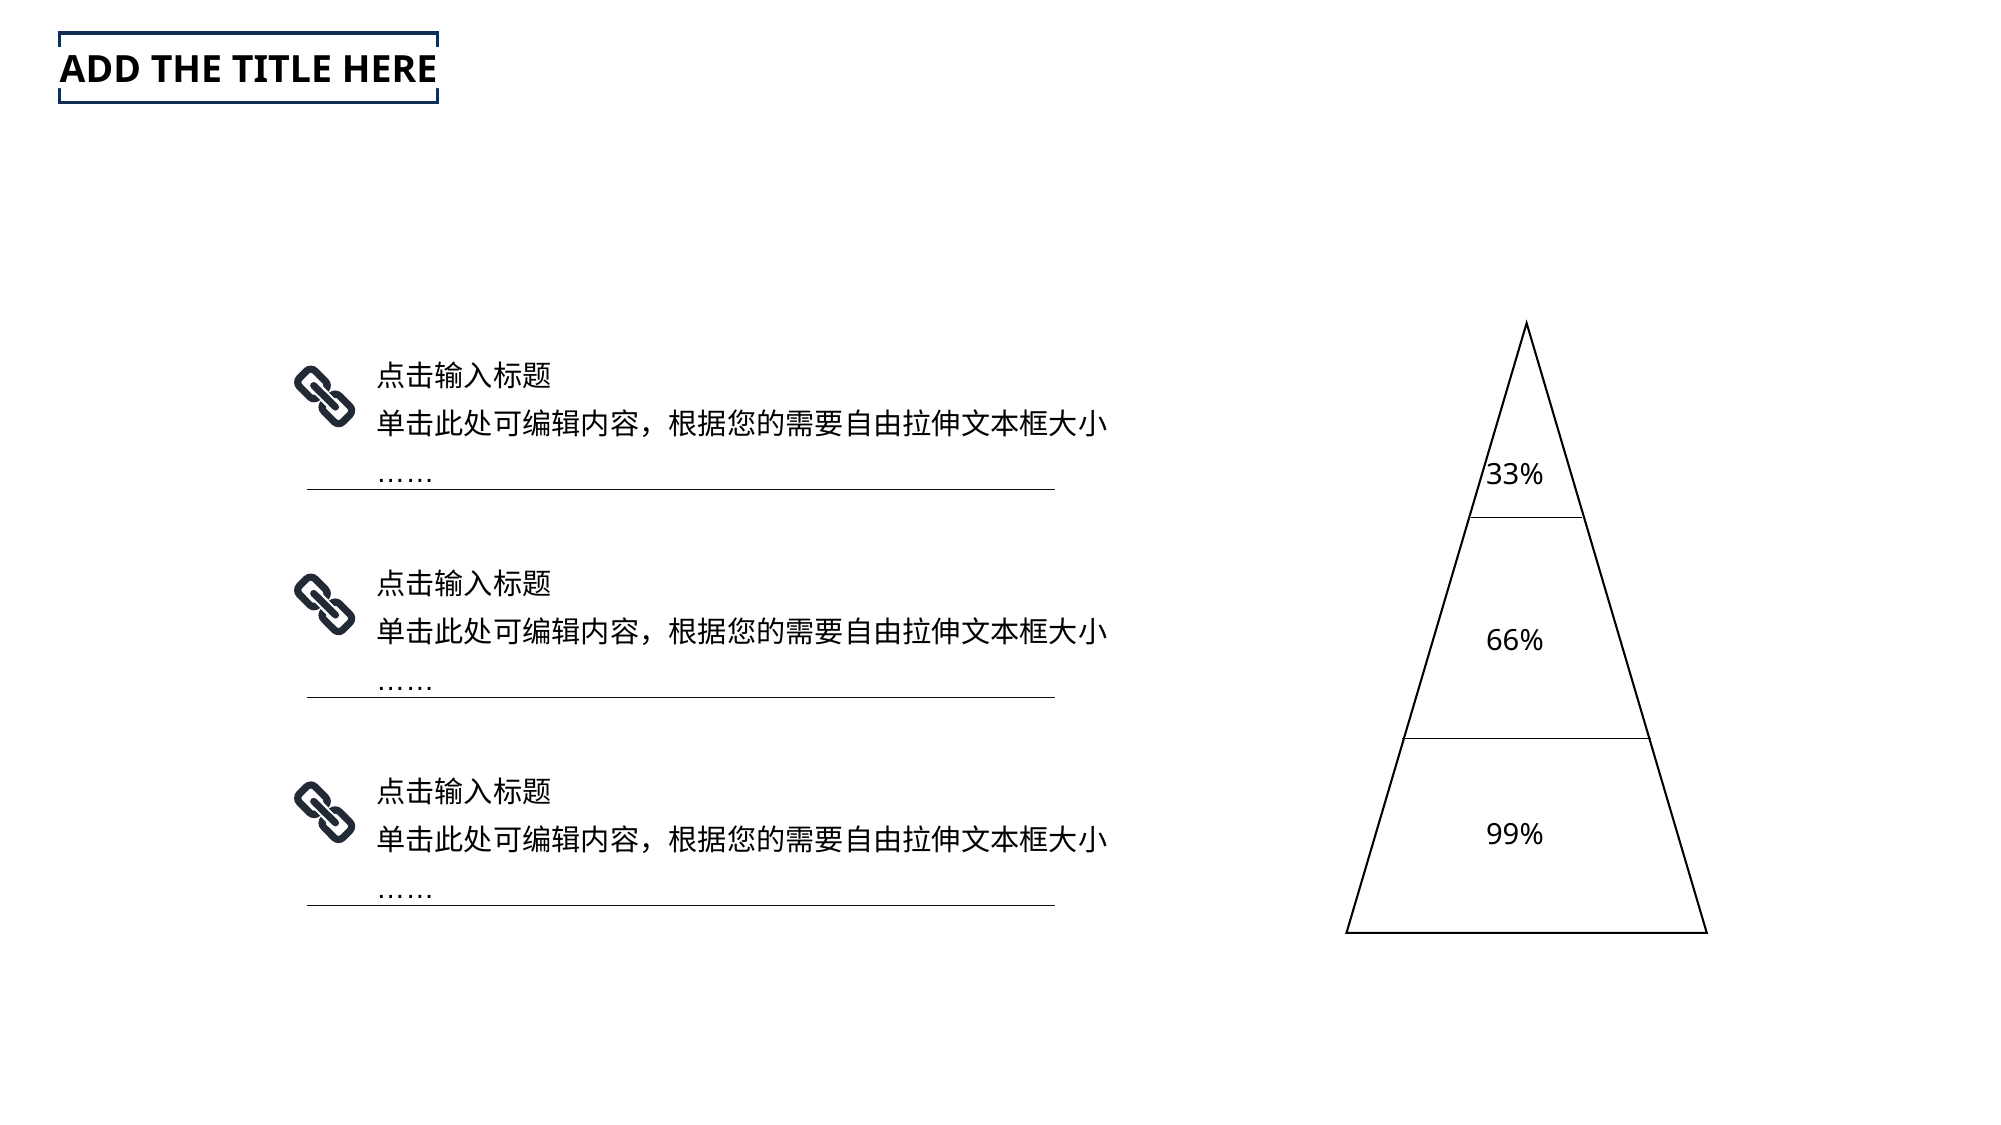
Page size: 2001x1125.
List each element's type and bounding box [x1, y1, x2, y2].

text_box [0, 32, 498, 103]
text_box [293, 323, 1707, 933]
